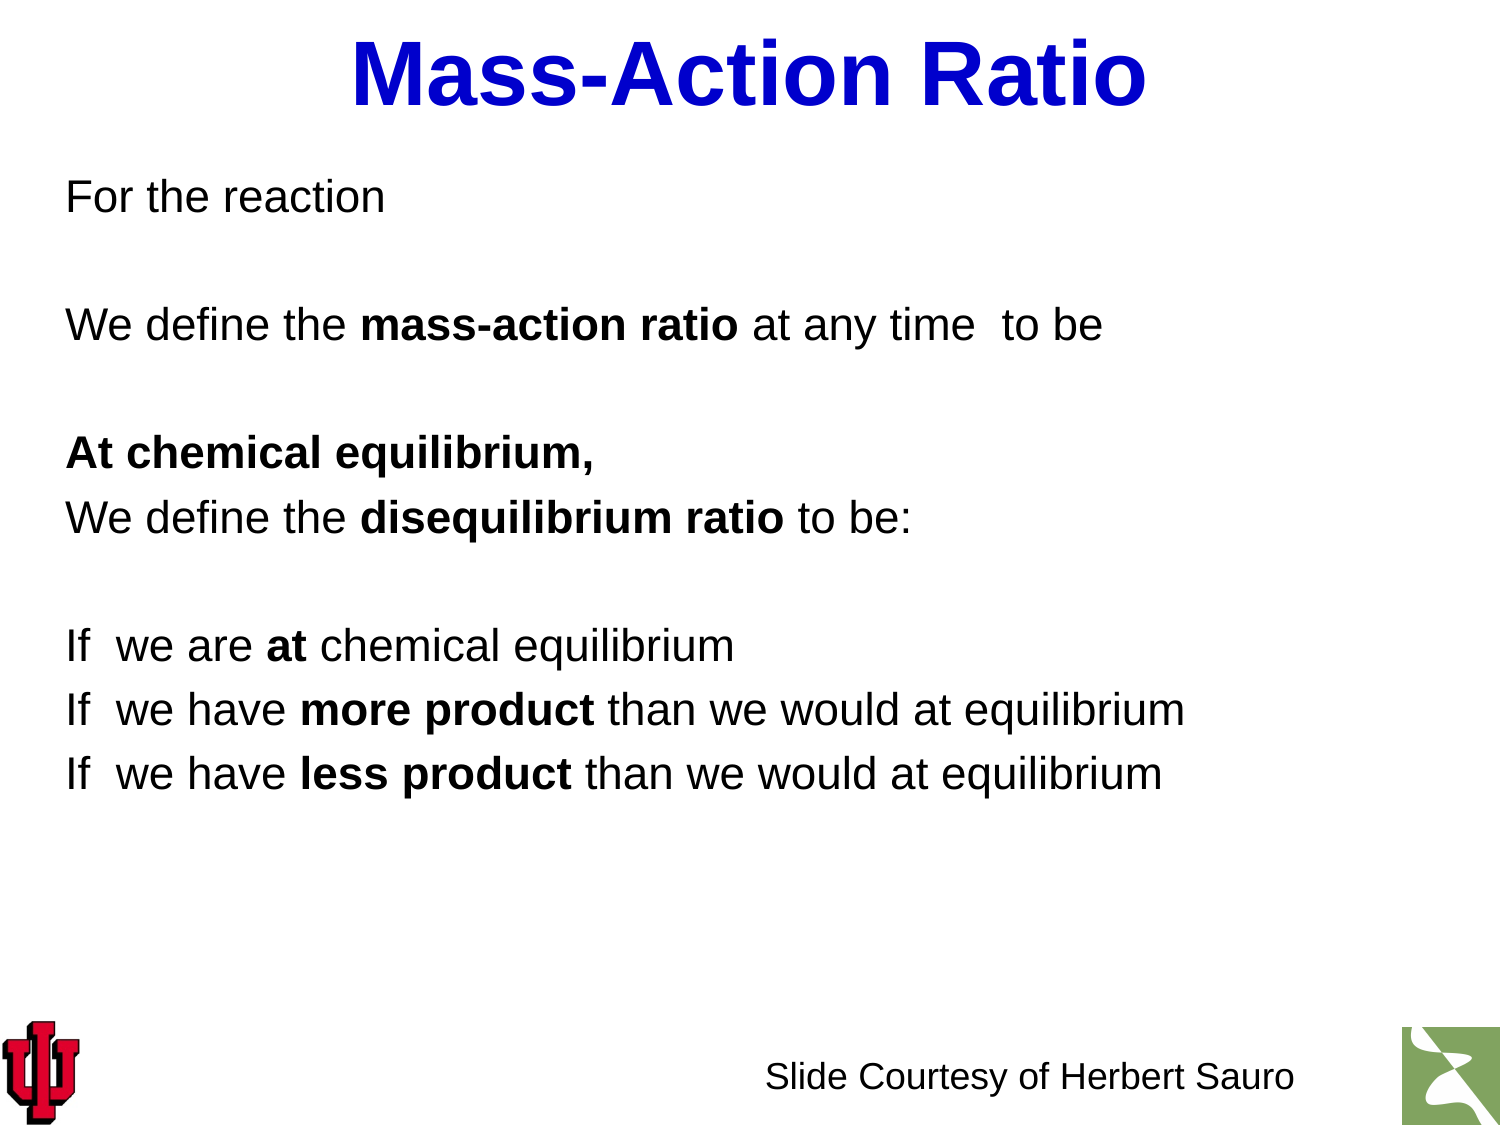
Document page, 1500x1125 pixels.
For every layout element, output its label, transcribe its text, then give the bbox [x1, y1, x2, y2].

text_box Slide Courtesy of Herbert Sauro [749, 1044, 1350, 1105]
picture [0, 1020, 80, 1125]
picture [1402, 1027, 1500, 1125]
title Mass-Action Ratio [75, 0, 1425, 163]
